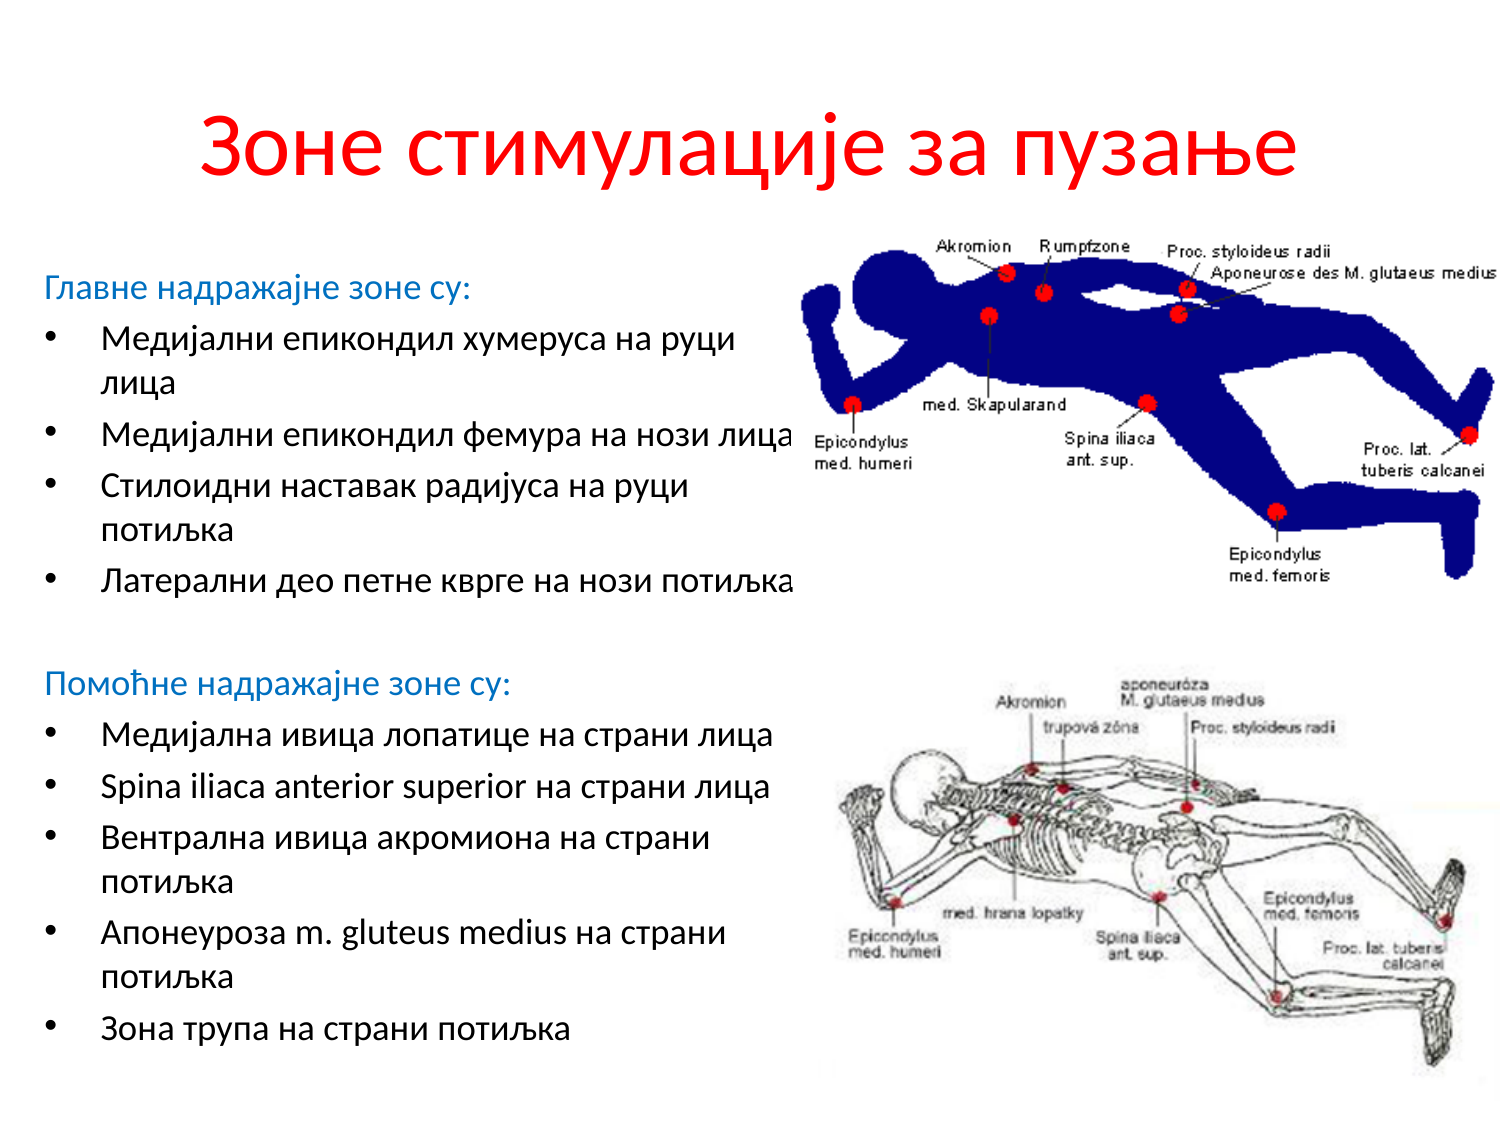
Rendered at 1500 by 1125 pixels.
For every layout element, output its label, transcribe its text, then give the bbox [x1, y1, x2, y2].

picture [816, 633, 1500, 1101]
list Главне надражајне зоне су: Медијални епикондил хумеруса на руци лица Медијални епикондил фемура на нози лица Стилоидни наставак радијуса на руци потиљка Латерални део петне кврге на нози потиљка Помоћне надражајне зоне су: Медијална ивица лопатице на страни лица Spina iliaca anterior superior на страни лица Вентрална ивица акромиона на страни потиљка Апонеуроза m. gluteus medius на страни потиљка Зона трупа на страни потиљка [29, 255, 821, 1087]
picture [791, 231, 1500, 587]
title Зоне стимулације за пузање [75, 45, 1425, 233]
